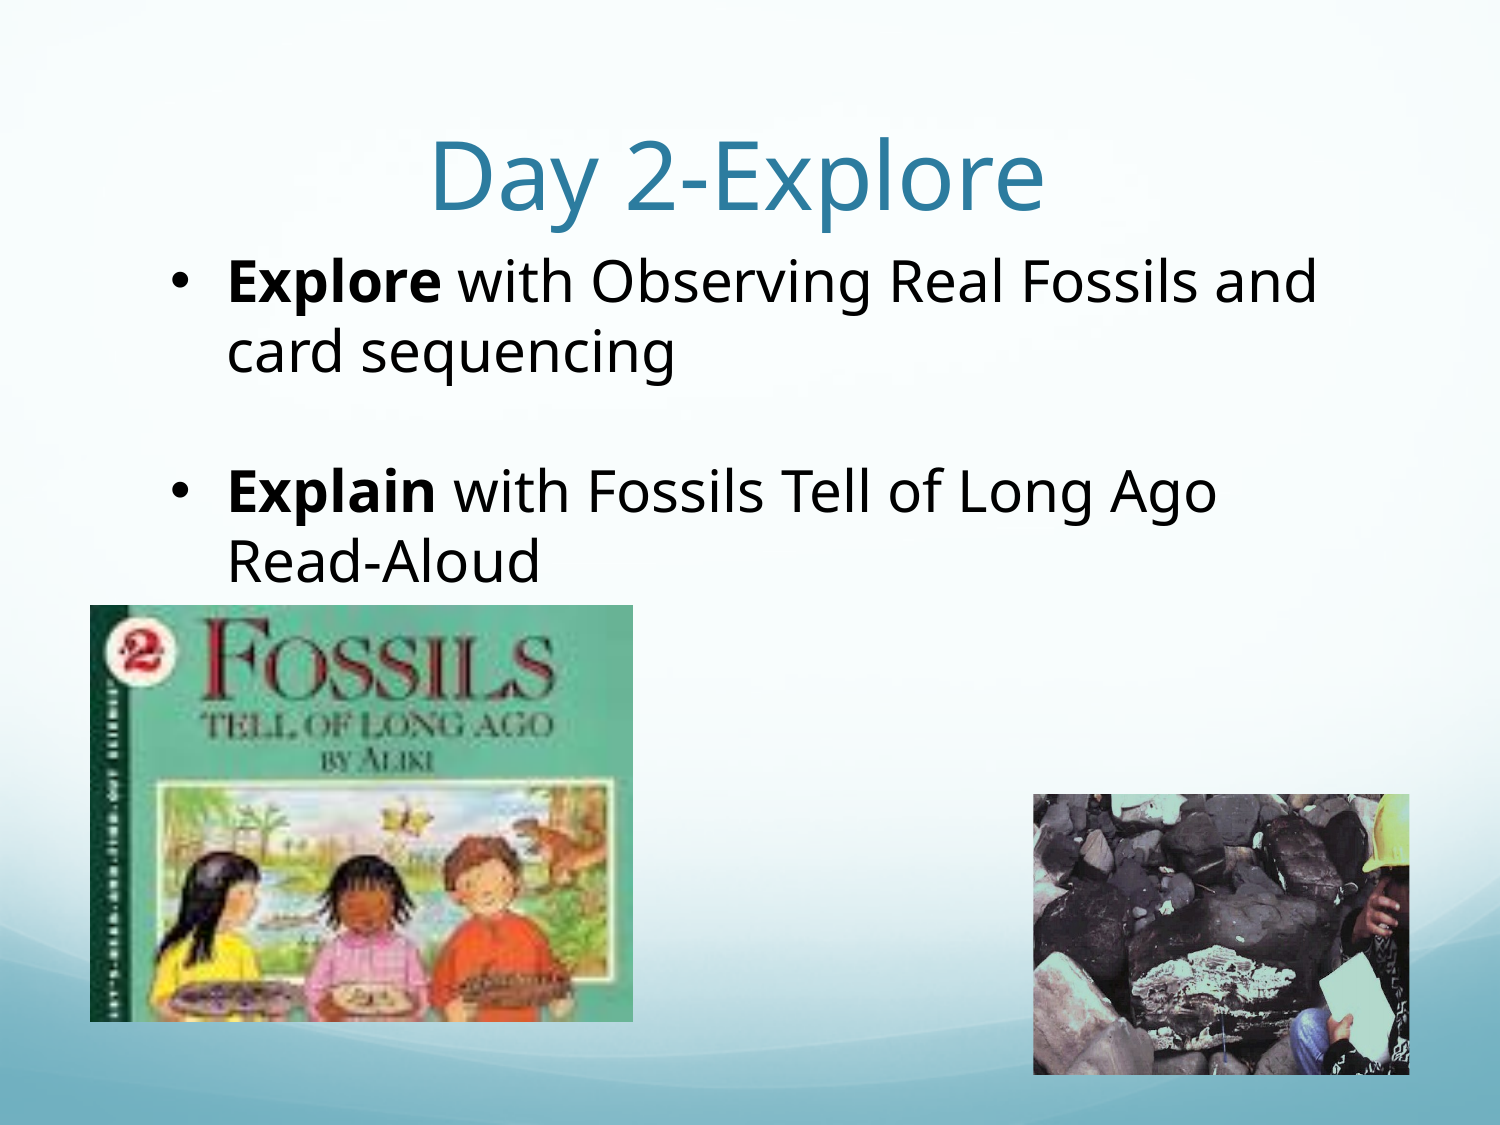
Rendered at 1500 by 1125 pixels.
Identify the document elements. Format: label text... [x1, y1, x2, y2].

picture [89, 604, 633, 1023]
text_box Explore with Observing Real Fossils and card sequencing Explain with Fossils Tell of Long Ago Read-Aloud [155, 236, 1403, 602]
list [1032, 793, 1410, 1075]
title Day 2-Explore [90, 17, 1410, 237]
